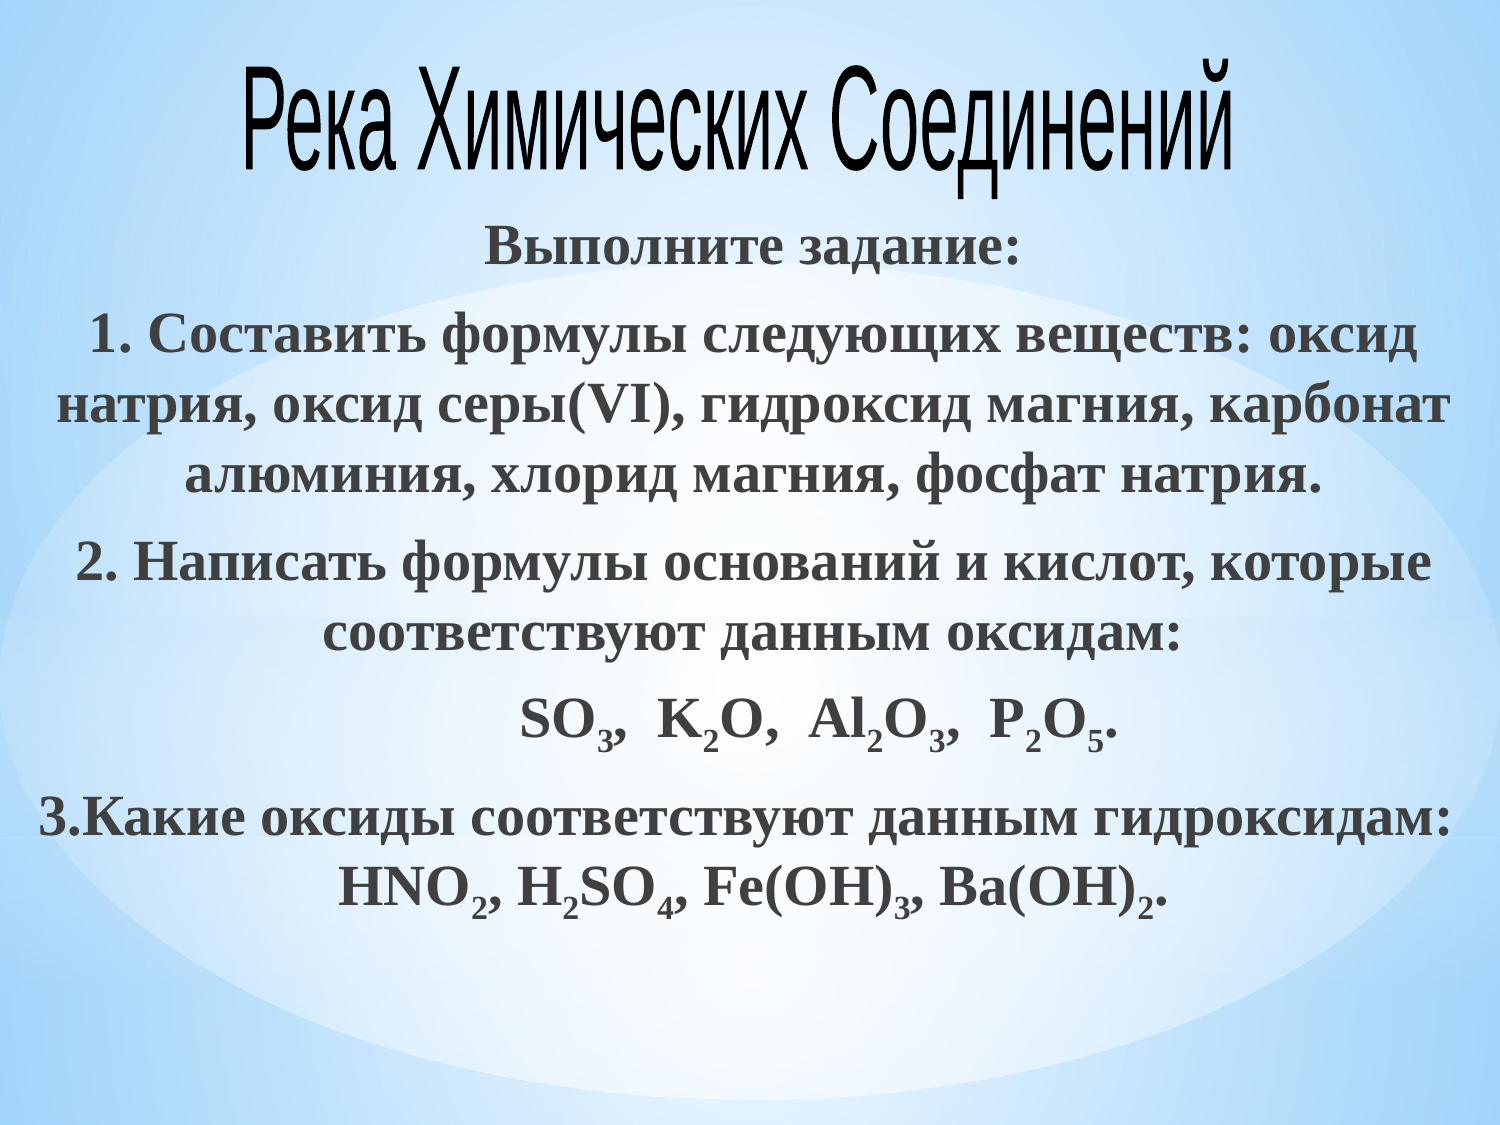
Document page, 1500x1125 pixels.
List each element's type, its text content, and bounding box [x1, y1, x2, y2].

list Выполните задание: 1. Составить формулы следующих веществ: оксид натрия, оксид серы(VI), гидроксид магния, карбонат алюминия, хлорид магния, фосфат натрия. 2. Написать формулы оснований и кислот, которые соответствуют данным оксидам: SO3, K2O, Al2O3, P2O5. 3.Какие оксиды соответствуют данным гидроксидам: HNO2, H2SO4, Fe(OH)3, Ba(OH)2. [0, 199, 1500, 1124]
